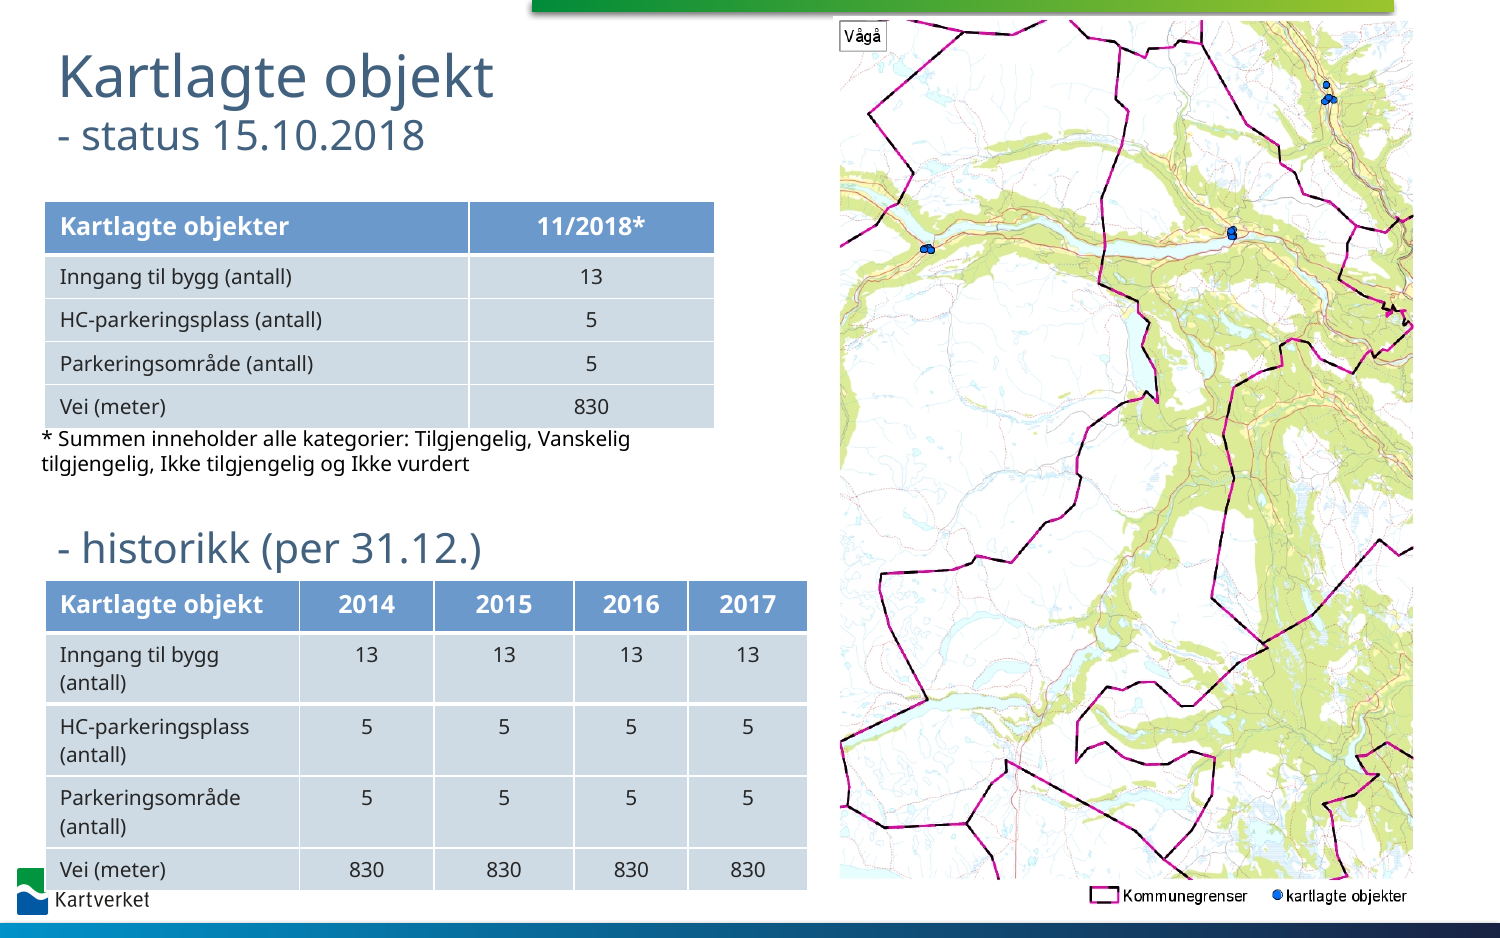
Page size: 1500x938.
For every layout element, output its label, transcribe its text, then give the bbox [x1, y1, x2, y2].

table_cell 5 [435, 777, 573, 847]
table_cell Inngang til bygg (antall) [46, 635, 299, 702]
table_cell 5 [300, 777, 433, 847]
table_cell Parkeringsområde (antall) [46, 777, 299, 847]
table_cell HC-parkeringsplass (antall) [45, 299, 468, 341]
table_header 2016 [575, 581, 687, 631]
table_cell 13 [689, 635, 807, 702]
table_cell Vei (meter) [46, 849, 299, 890]
table_cell 830 [470, 385, 714, 428]
table_cell 830 [689, 849, 807, 890]
table_cell 13 [470, 257, 714, 298]
table_cell 5 [470, 299, 714, 341]
table_cell Vei (meter) [45, 385, 468, 417]
table_cell 830 [300, 849, 433, 890]
text_box * Summen inneholder alle kategorier: Tilgjengelig, Vanskelig tilgjengelig, Ikke tilgjengelig og Ikke vurdert [26, 417, 711, 483]
table_cell 5 [470, 342, 714, 384]
table_header 2017 [689, 581, 807, 631]
table_cell 5 [300, 706, 433, 775]
table_header Kartlagte objekter [45, 202, 468, 253]
table_header 2014 [300, 581, 433, 631]
picture [833, 16, 1419, 913]
table_header 2015 [435, 581, 573, 631]
table_cell Inngang til bygg (antall) [45, 257, 468, 298]
table_cell 5 [689, 706, 807, 775]
text_box - historikk (per 31.12.) [42, 496, 828, 580]
table_cell HC-parkeringsplass (antall) [46, 706, 299, 775]
table_cell 5 [575, 706, 687, 775]
table_cell 5 [575, 777, 687, 847]
table_header 11/2018* [470, 202, 714, 253]
table_cell 13 [300, 635, 433, 702]
text_box Kartlagte objekt - status 15.10.2018 [42, 24, 828, 167]
table_cell 5 [435, 706, 573, 775]
table_cell 830 [575, 849, 687, 890]
table_cell 830 [435, 849, 573, 890]
table_header Kartlagte objekt [46, 581, 299, 631]
table_cell Parkeringsområde (antall) [45, 342, 468, 384]
table_cell 5 [689, 777, 807, 847]
table_cell 13 [575, 635, 687, 702]
table_cell 13 [435, 635, 573, 702]
